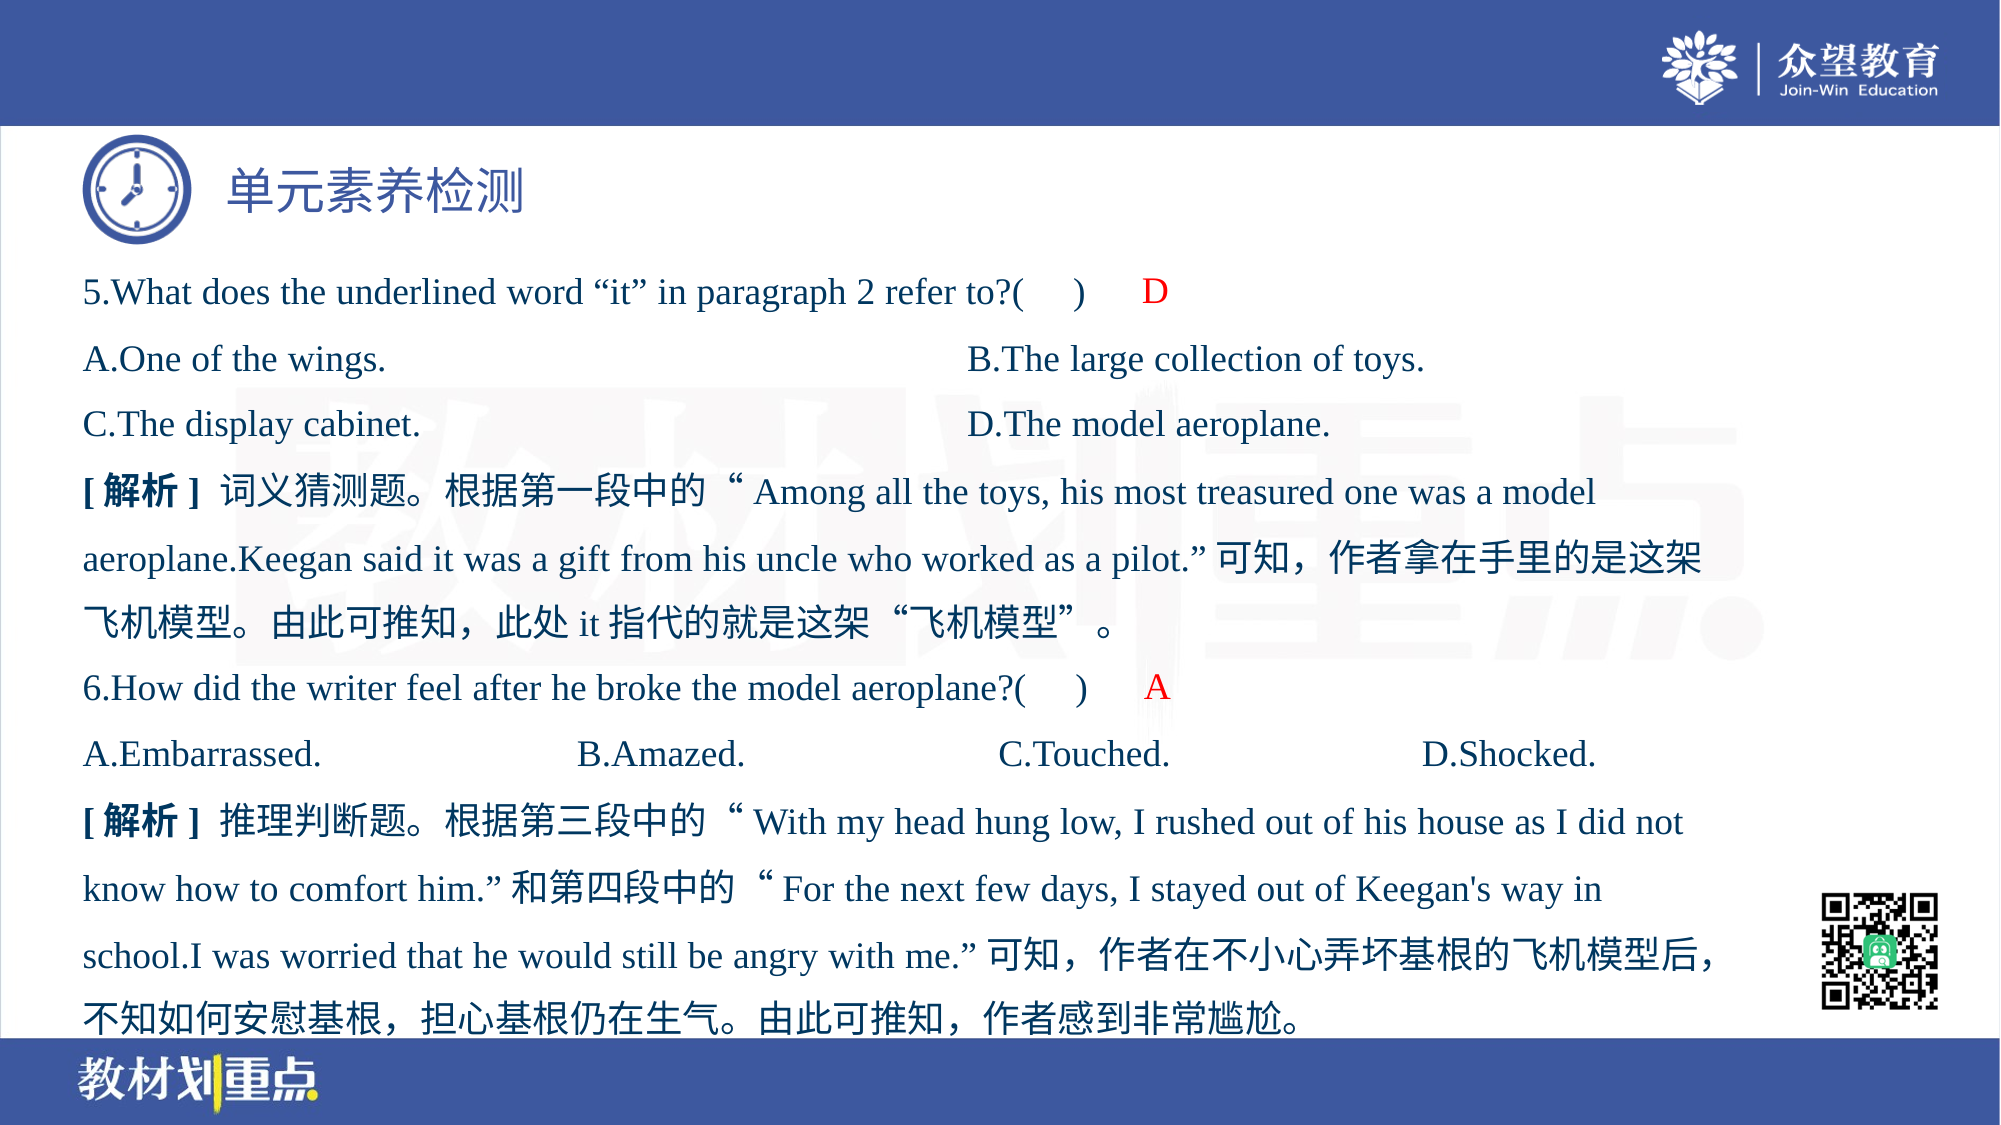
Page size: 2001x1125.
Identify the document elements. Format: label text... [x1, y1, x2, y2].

text_box A [1130, 642, 1185, 701]
text_box A.One of the wings. B.The large collection of toys. C.The display cabinet. D.The model aeroplane. [82, 312, 1817, 437]
text_box A.Embarrassed. B.Amazed. C.Touched. D.Shocked. [82, 709, 1817, 767]
text_box D [1128, 246, 1183, 305]
text_box [解析] 词义猜测题。根据第一段中的“Among all the toys, his most treasured one was a model aeroplane.Keegan said it was a gift from his uncle who worked as a pilot.”可知，作者拿在手里的是这架 飞机模型。由此可推知，此处it指代的就是这架“飞机模型”。 [82, 445, 1817, 638]
text_box [解析] 推理判断题。根据第三段中的“With my head hung low, I rushed out of his house as I did not know how to comfort him.”和第四段中的“For the next few days, I stayed out of Keegan's way in school.I was worried that he would still be angry with me.”可知，作者在不小心弄坏基根的飞机模型后， 不知如何安慰基根，担心基根仍在生气。由此可推知，作者感到非常尴尬。 [82, 775, 1817, 1034]
text_box 6.How did the writer feel after he broke the model aeroplane?( ) [82, 643, 1817, 702]
picture [0, 0, 2000, 1125]
text_box 5.What does the underlined word “it” in paragraph 2 refer to?( ) [82, 247, 1817, 306]
